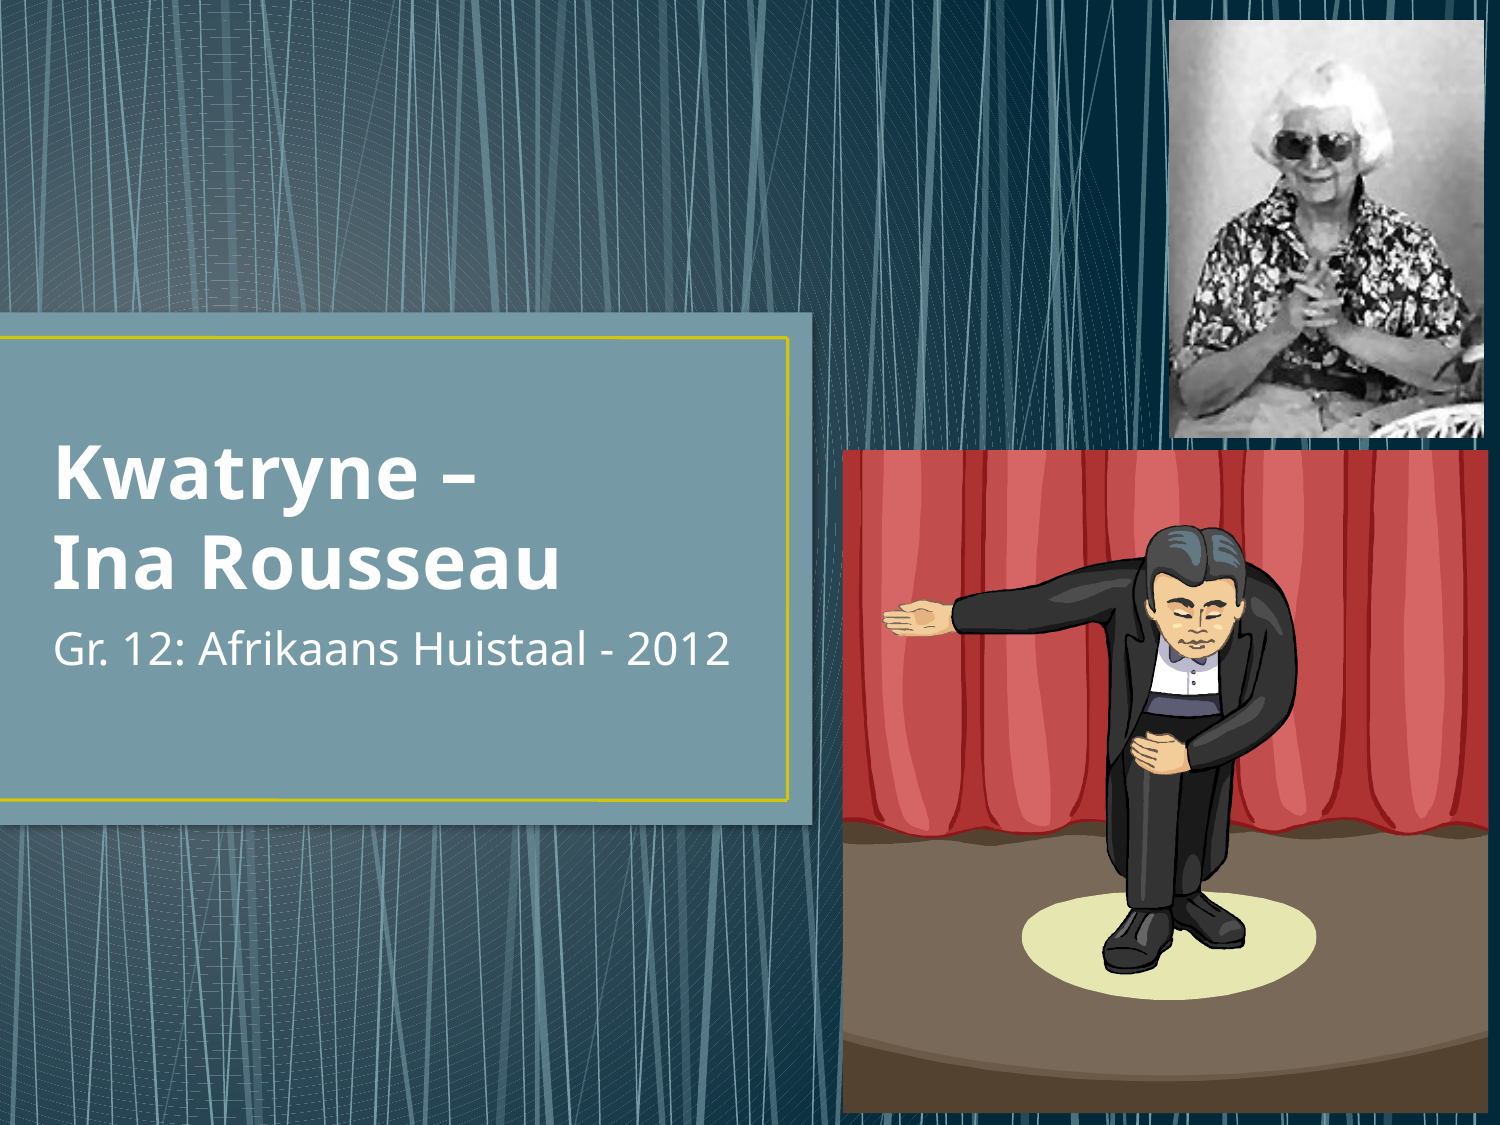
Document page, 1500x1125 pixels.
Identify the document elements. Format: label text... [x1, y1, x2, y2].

picture [842, 20, 1488, 1125]
title Kwatryne – Ina Rousseau [37, 349, 763, 612]
subtitle Gr. 12: Afrikaans Huistaal - 2012 [37, 612, 763, 788]
